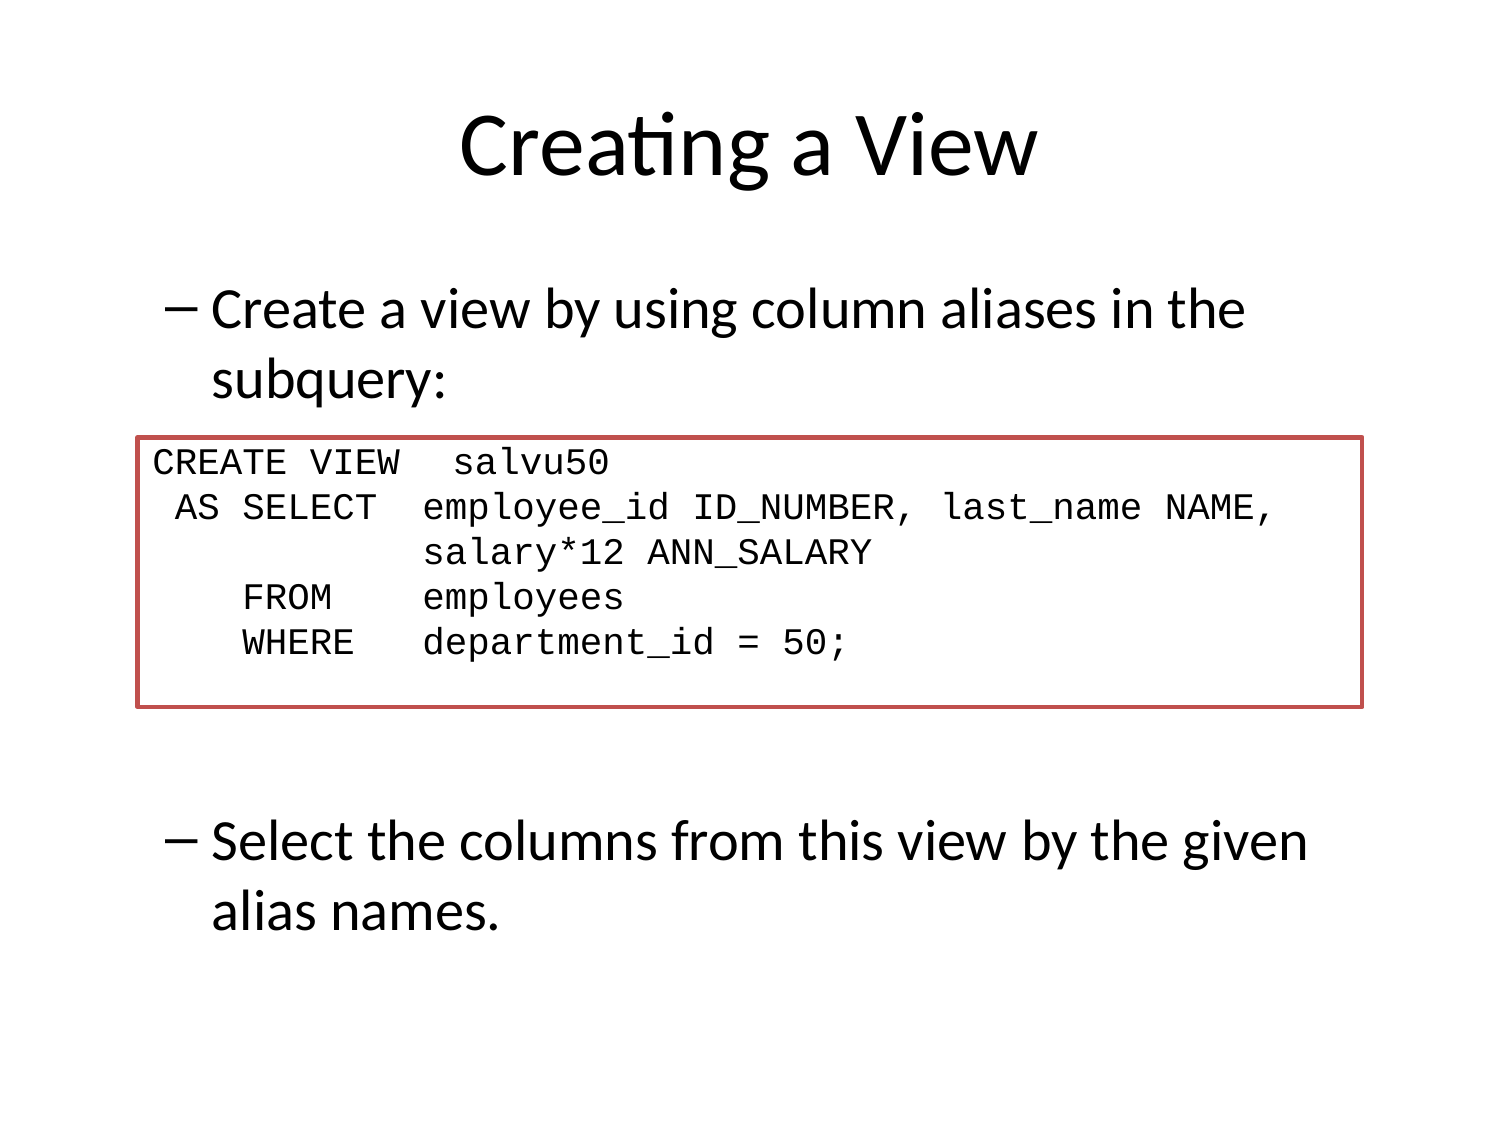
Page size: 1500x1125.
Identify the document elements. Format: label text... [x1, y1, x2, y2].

title Creating a View [75, 45, 1425, 233]
text_box CREATE VIEW salvu50 AS SELECT employee_id ID_NUMBER, last_name NAME, salary*12 ANN_SALARY FROM employees WHERE department_id = 50; [135, 435, 1364, 709]
list Create a view by using column aliases in the subquery: Select the columns from this view by the given alias names. [75, 262, 1425, 1005]
